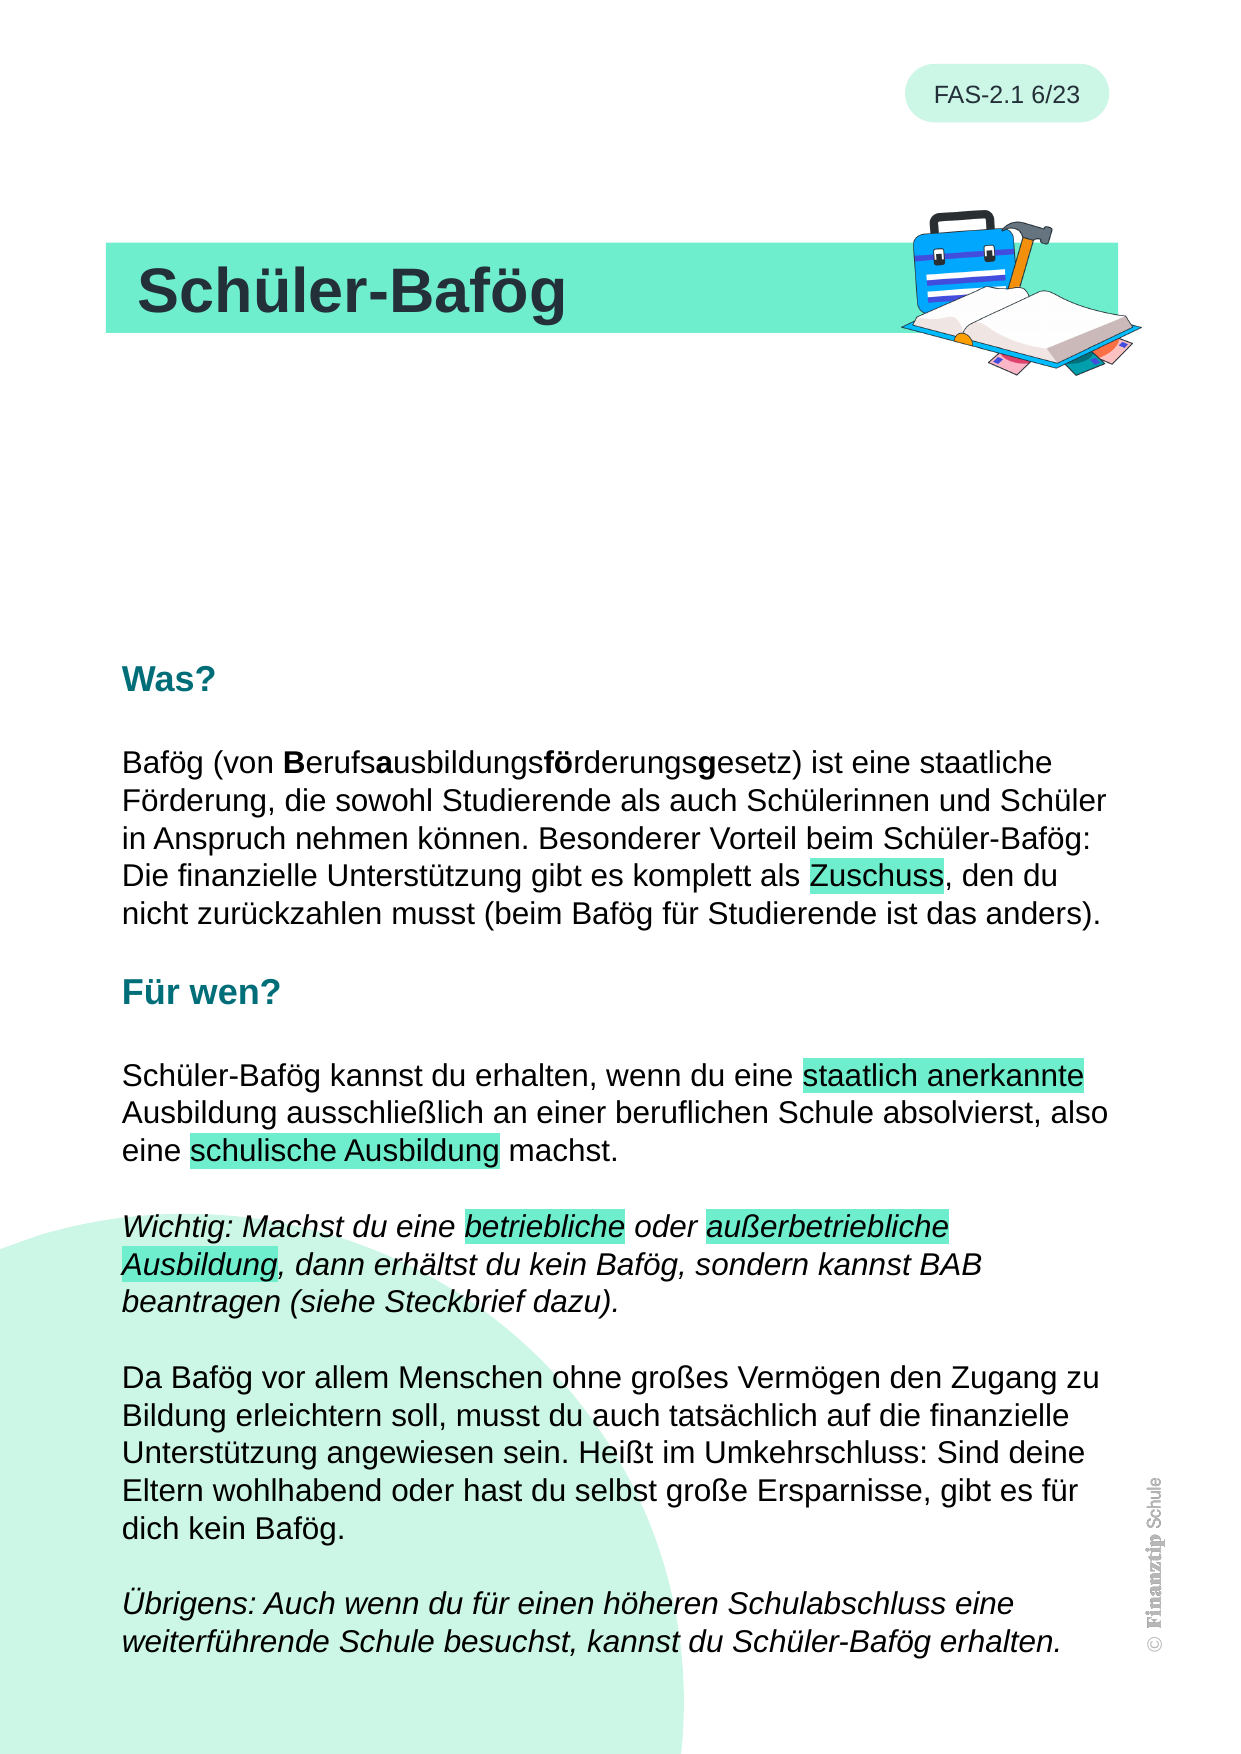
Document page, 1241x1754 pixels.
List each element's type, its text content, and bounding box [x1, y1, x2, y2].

picture [901, 202, 1142, 376]
text_box Schüler-Bafög [105, 242, 901, 333]
text_box Was? Bafög (von Berufsausbildungsförderungsgesetz) ist eine staatliche Förderung, die sowohl Studierende als auch Schülerinnen und Schüler in Anspruch nehmen können. Besonderer Vorteil beim Schüler-Bafög: Die finanzielle Unterstützung gibt es komplett als Zuschuss, den du nicht zurückzahlen musst (beim Bafög für Studierende ist das anders). Für wen? Schüler-Bafög kannst du erhalten, wenn du eine staatlich anerkannte Ausbildung ausschließlich an einer beruflichen Schule absolvierst, also eine schulische Ausbildung machst. Wichtig: Machst du eine betriebliche oder außerbetriebliche Ausbildung, dann erhältst du kein Bafög, sondern kannst BAB beantragen (siehe Steckbrief dazu). Da Bafög vor allem Menschen ohne großes Vermögen den Zugang zu Bildung erleichtern soll, musst du auch tatsächlich auf die finanzielle Unterstützung angewiesen sein. Heißt im Umkehrschluss: Sind deine Eltern wohlhabend oder hast du selbst große Ersparnisse, gibt es für dich kein Bafög. Übrigens: Auch wenn du für einen höheren Schulabschluss eine weiterführende Schule besuchst, kannst du Schüler-Bafög erhalten. [121, 648, 1119, 1666]
picture [1143, 1478, 1165, 1628]
